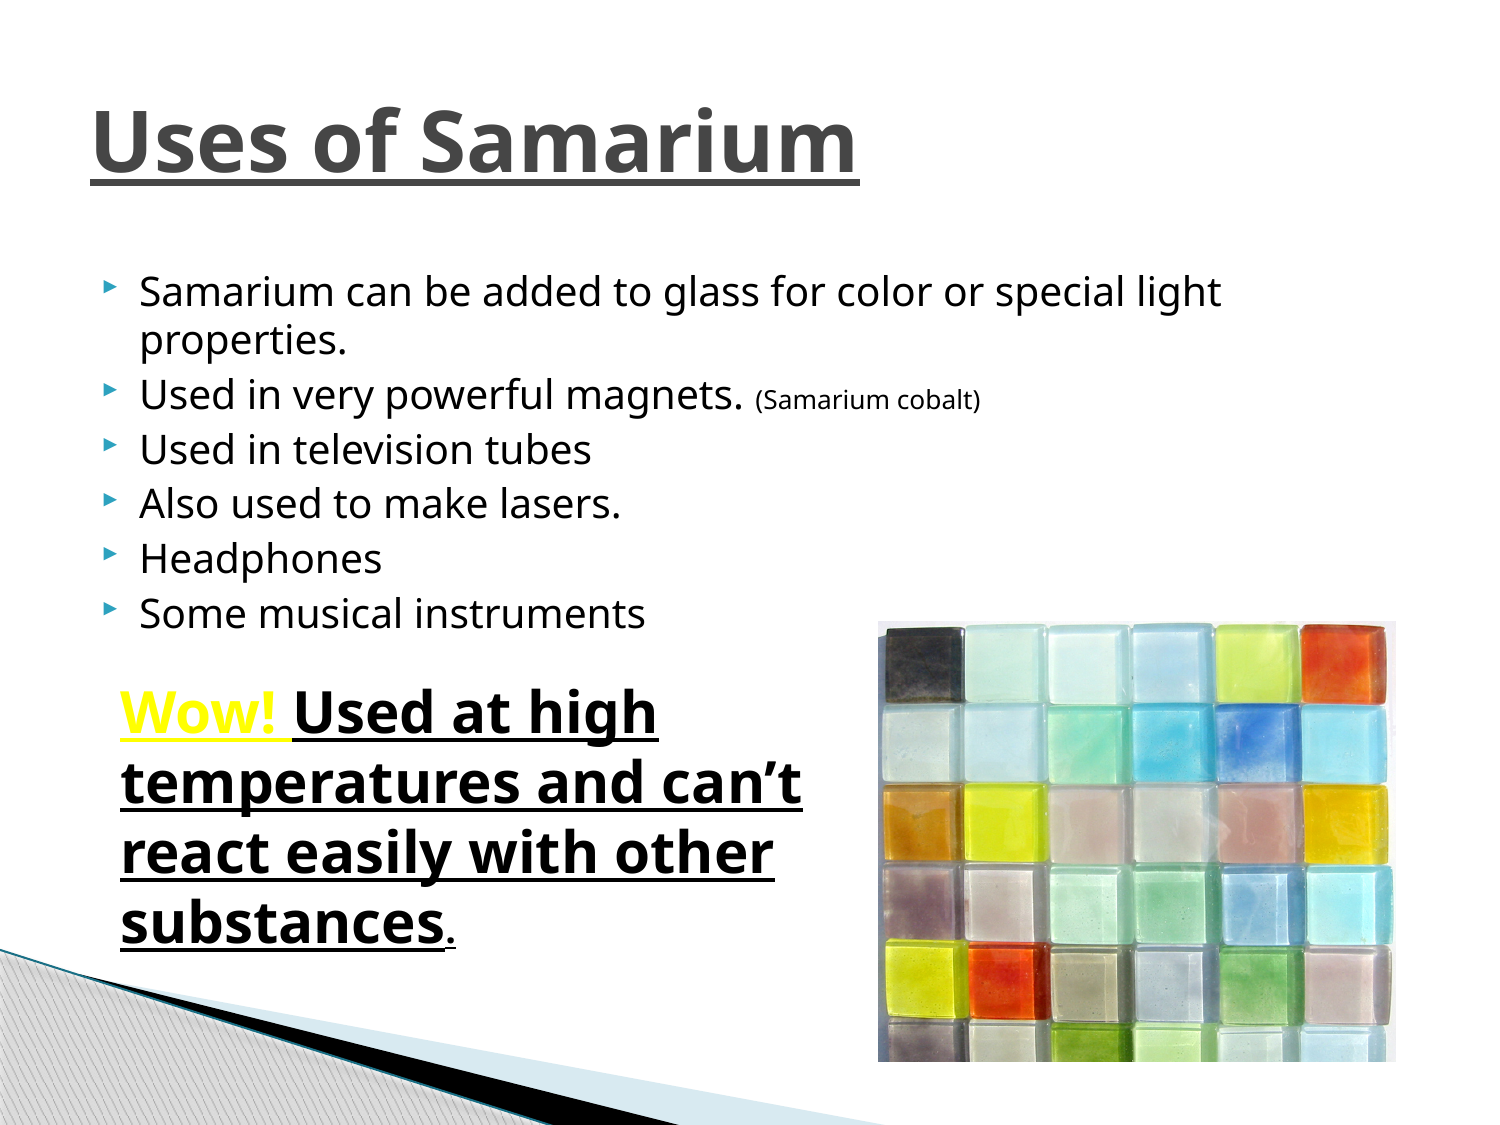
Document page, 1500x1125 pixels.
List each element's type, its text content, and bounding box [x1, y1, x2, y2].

text_box Wow! Used at high temperatures and can’t react easily with other substances. [105, 667, 821, 963]
list Samarium can be added to glass for color or special light properties. Used in very powerful magnets. (Samarium cobalt) Used in television tubes Also used to make lasers. Headphones Some musical instruments [70, 257, 1425, 648]
title Uses of Samarium [75, 45, 1425, 233]
picture [878, 620, 1397, 1062]
